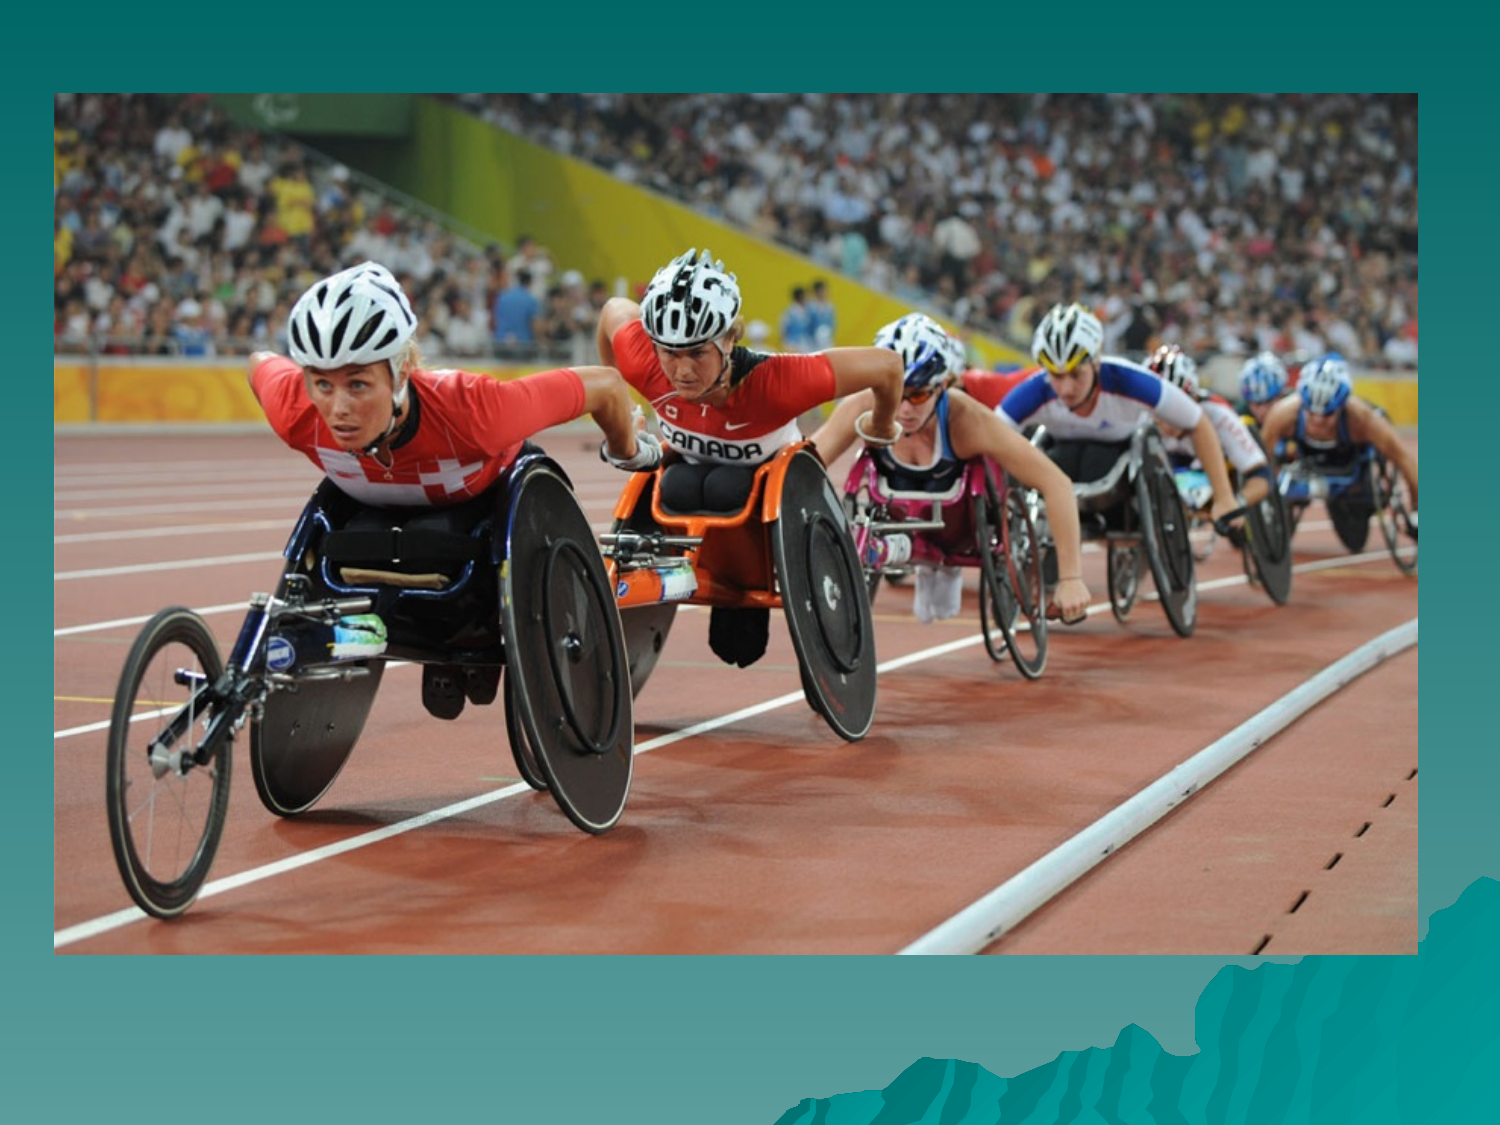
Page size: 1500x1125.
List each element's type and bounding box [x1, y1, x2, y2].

picture [53, 93, 1419, 955]
